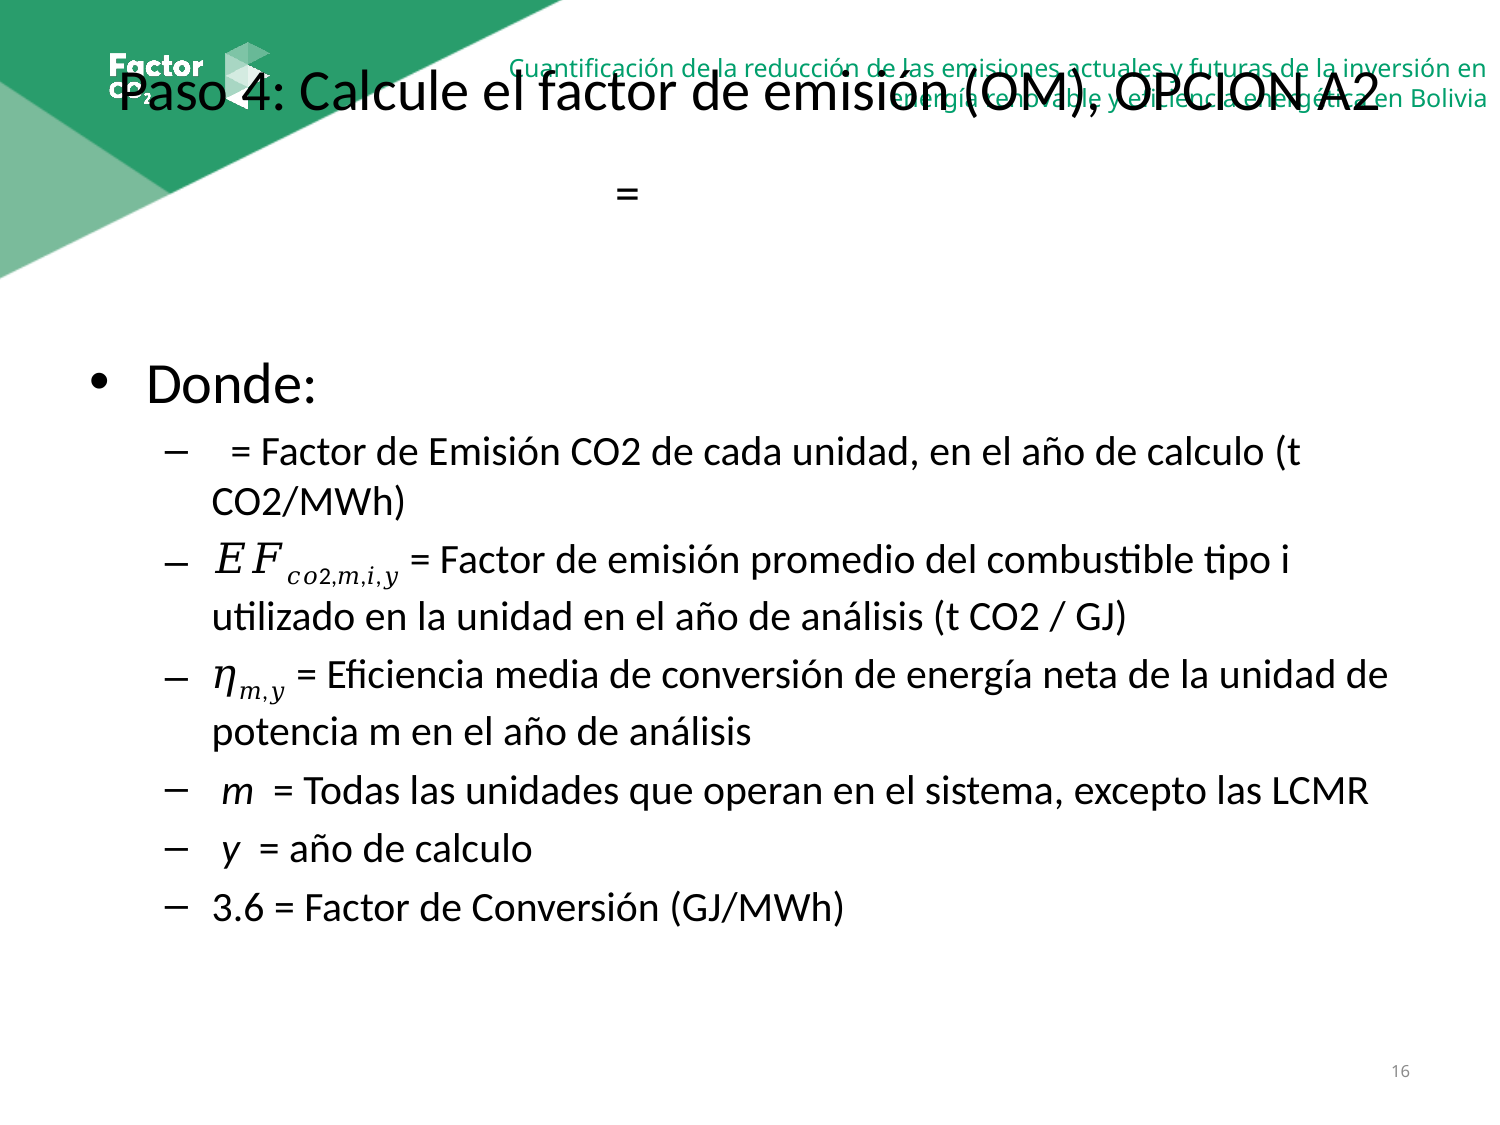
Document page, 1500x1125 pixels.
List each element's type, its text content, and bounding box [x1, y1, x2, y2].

title Paso 4: Calcule el factor de emisión (OM), OPCION A2 [75, 45, 1425, 138]
slide_number 16 [1074, 1042, 1425, 1103]
picture [0, 0, 1500, 1125]
